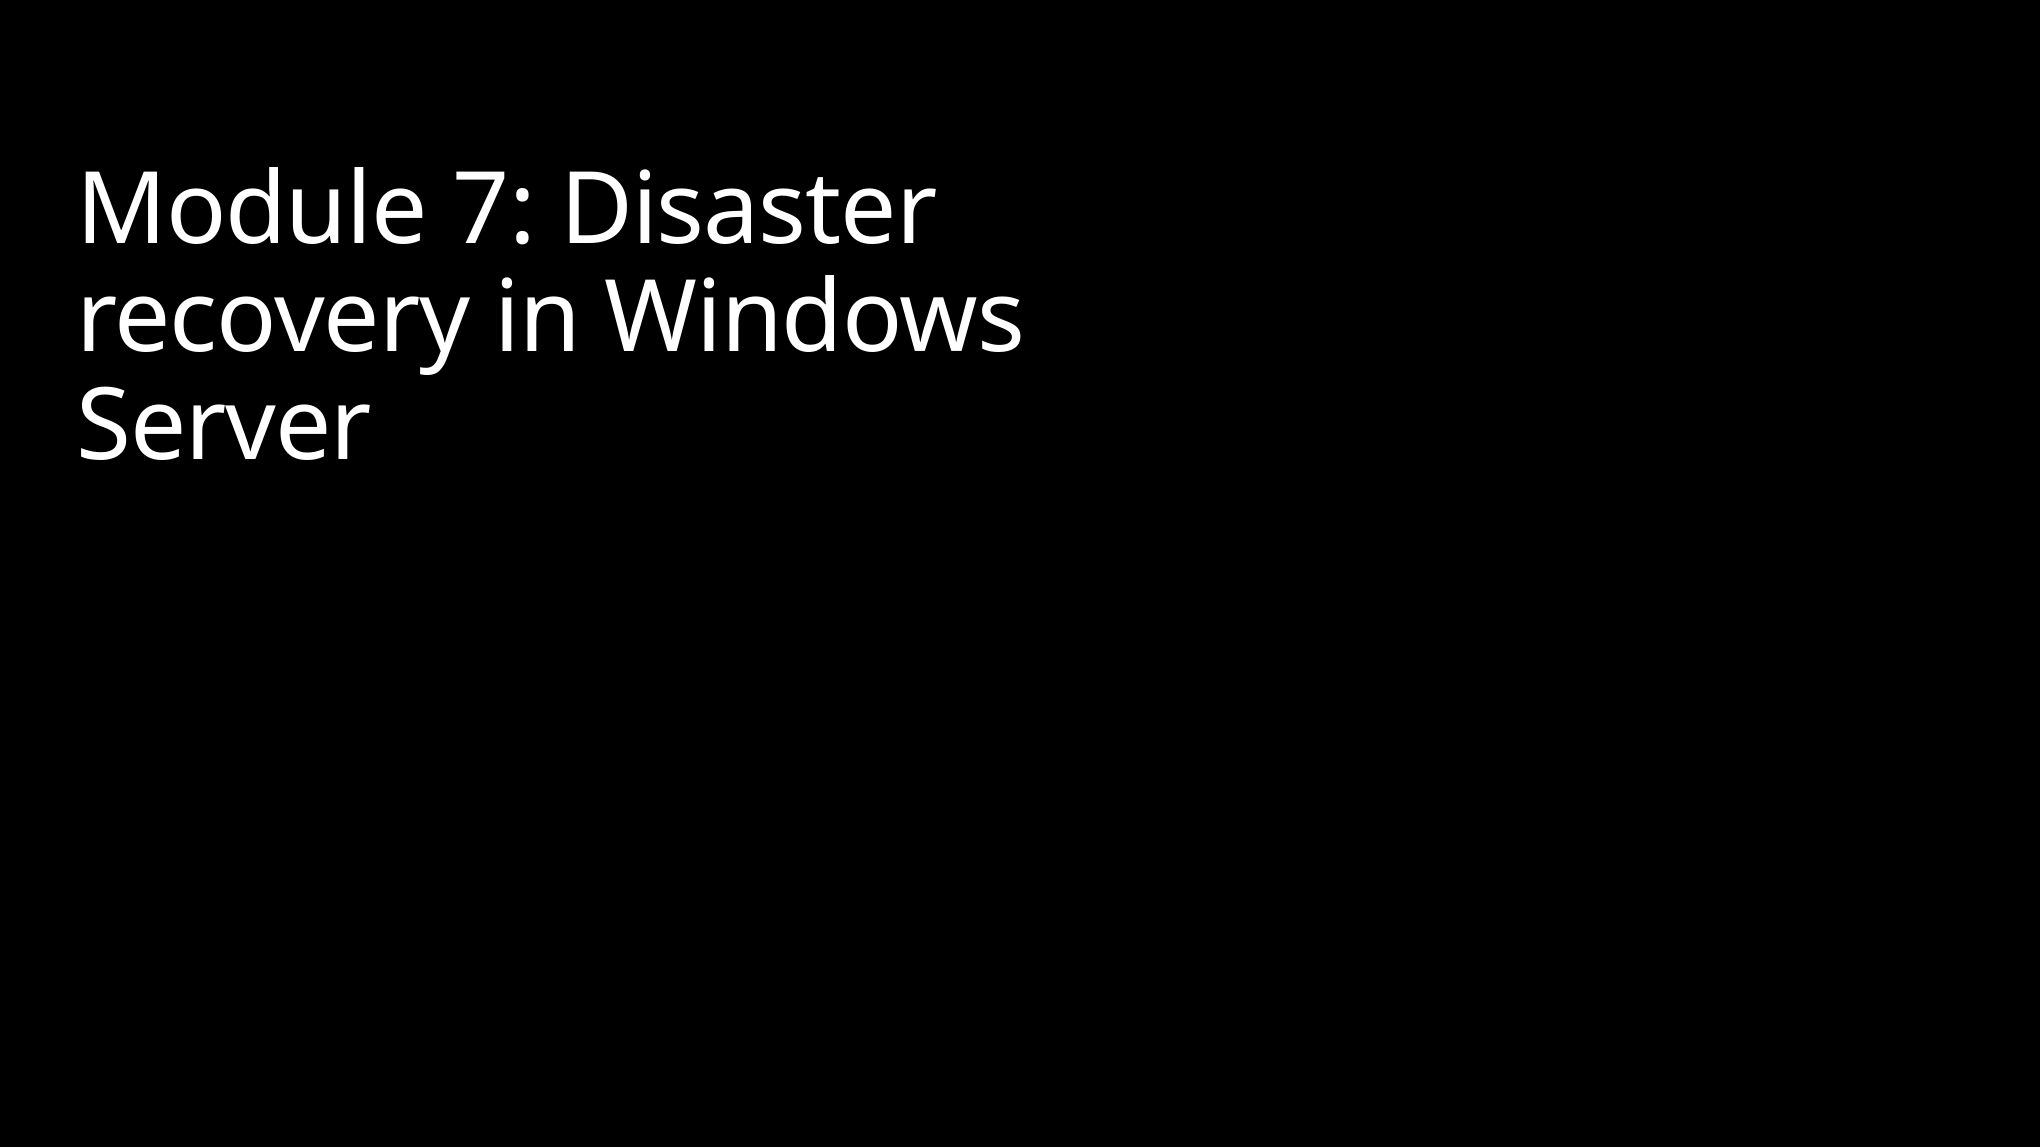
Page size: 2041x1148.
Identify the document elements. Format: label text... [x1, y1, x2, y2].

title Module 7: Disaster recovery in Windows Server [76, 157, 1324, 753]
